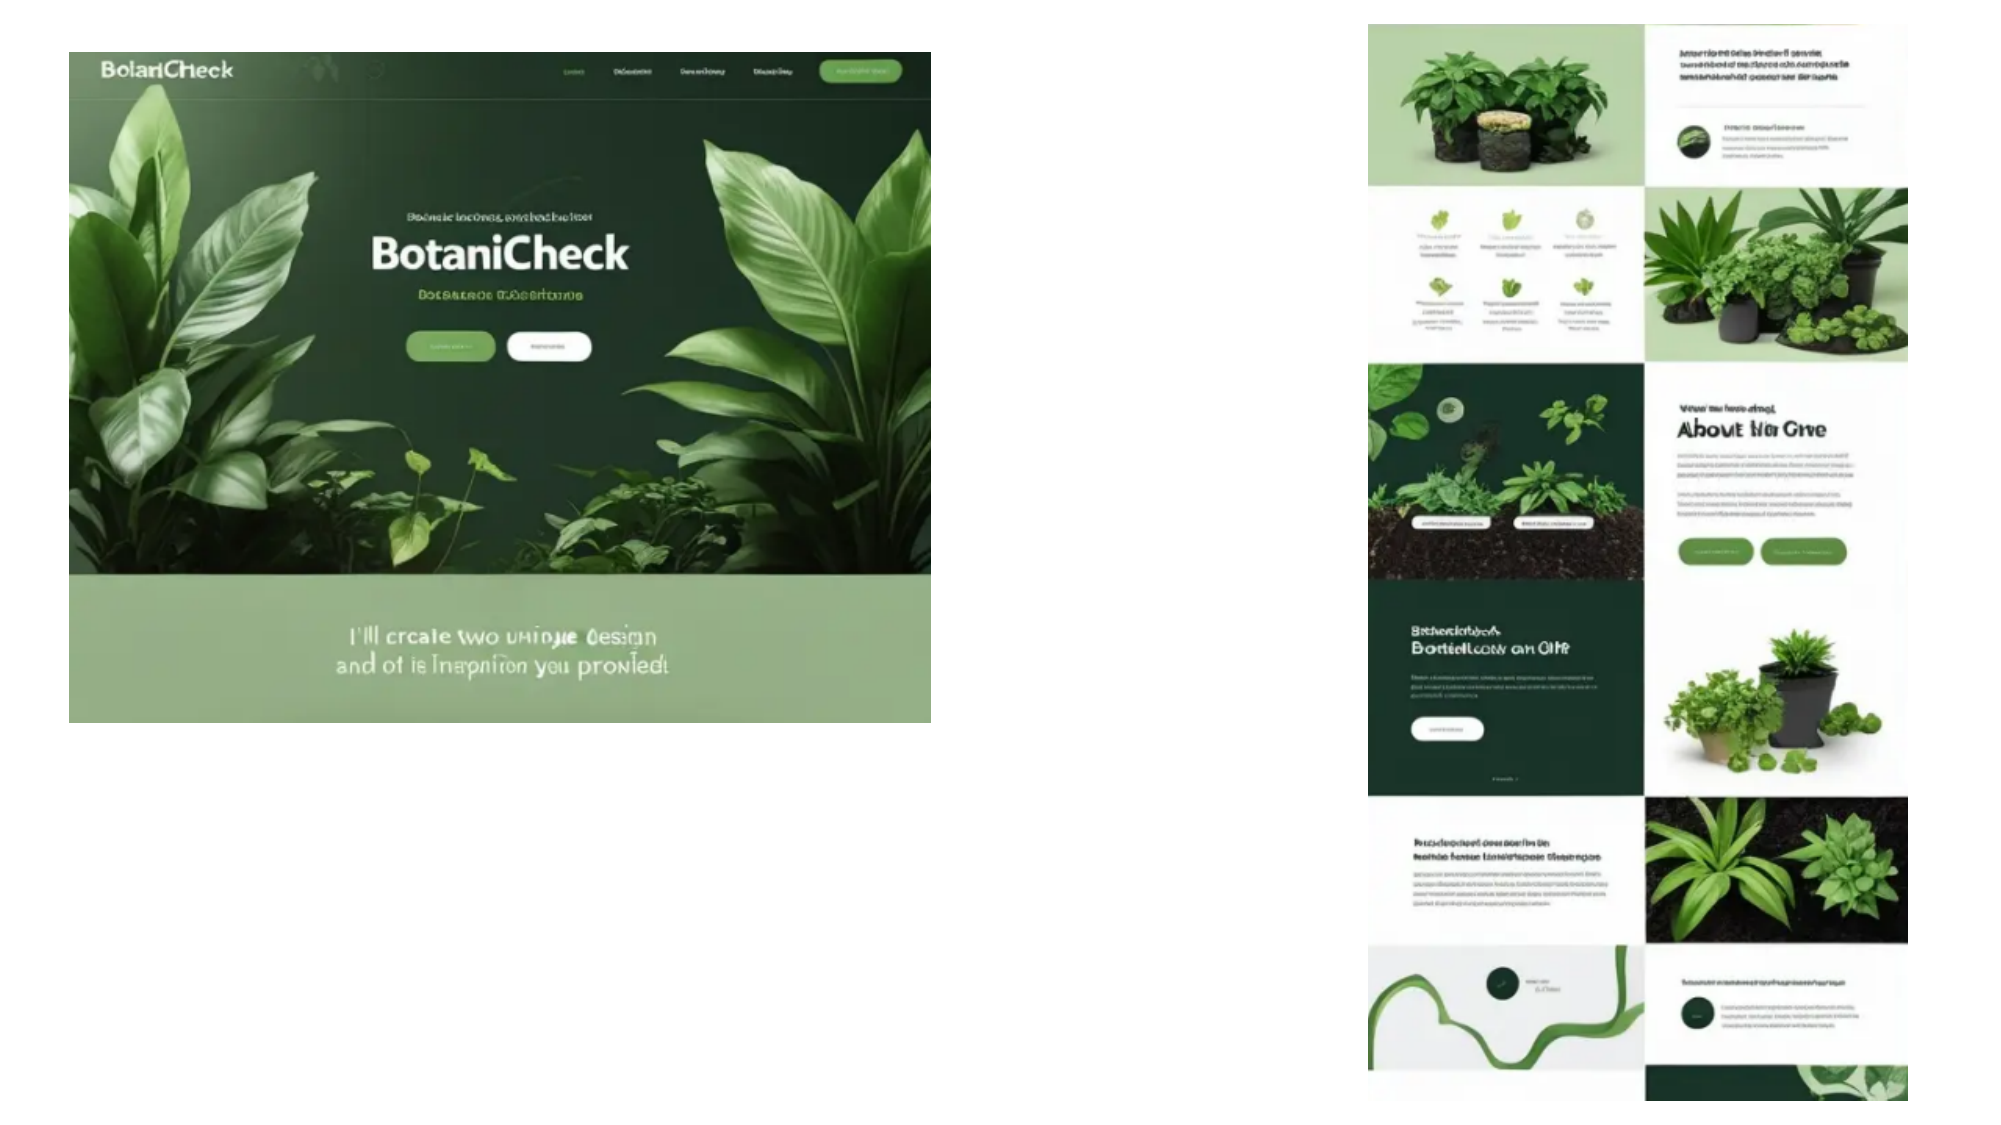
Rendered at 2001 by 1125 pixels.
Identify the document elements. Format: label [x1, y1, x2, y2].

picture [1368, 24, 1908, 1101]
picture [69, 52, 931, 723]
